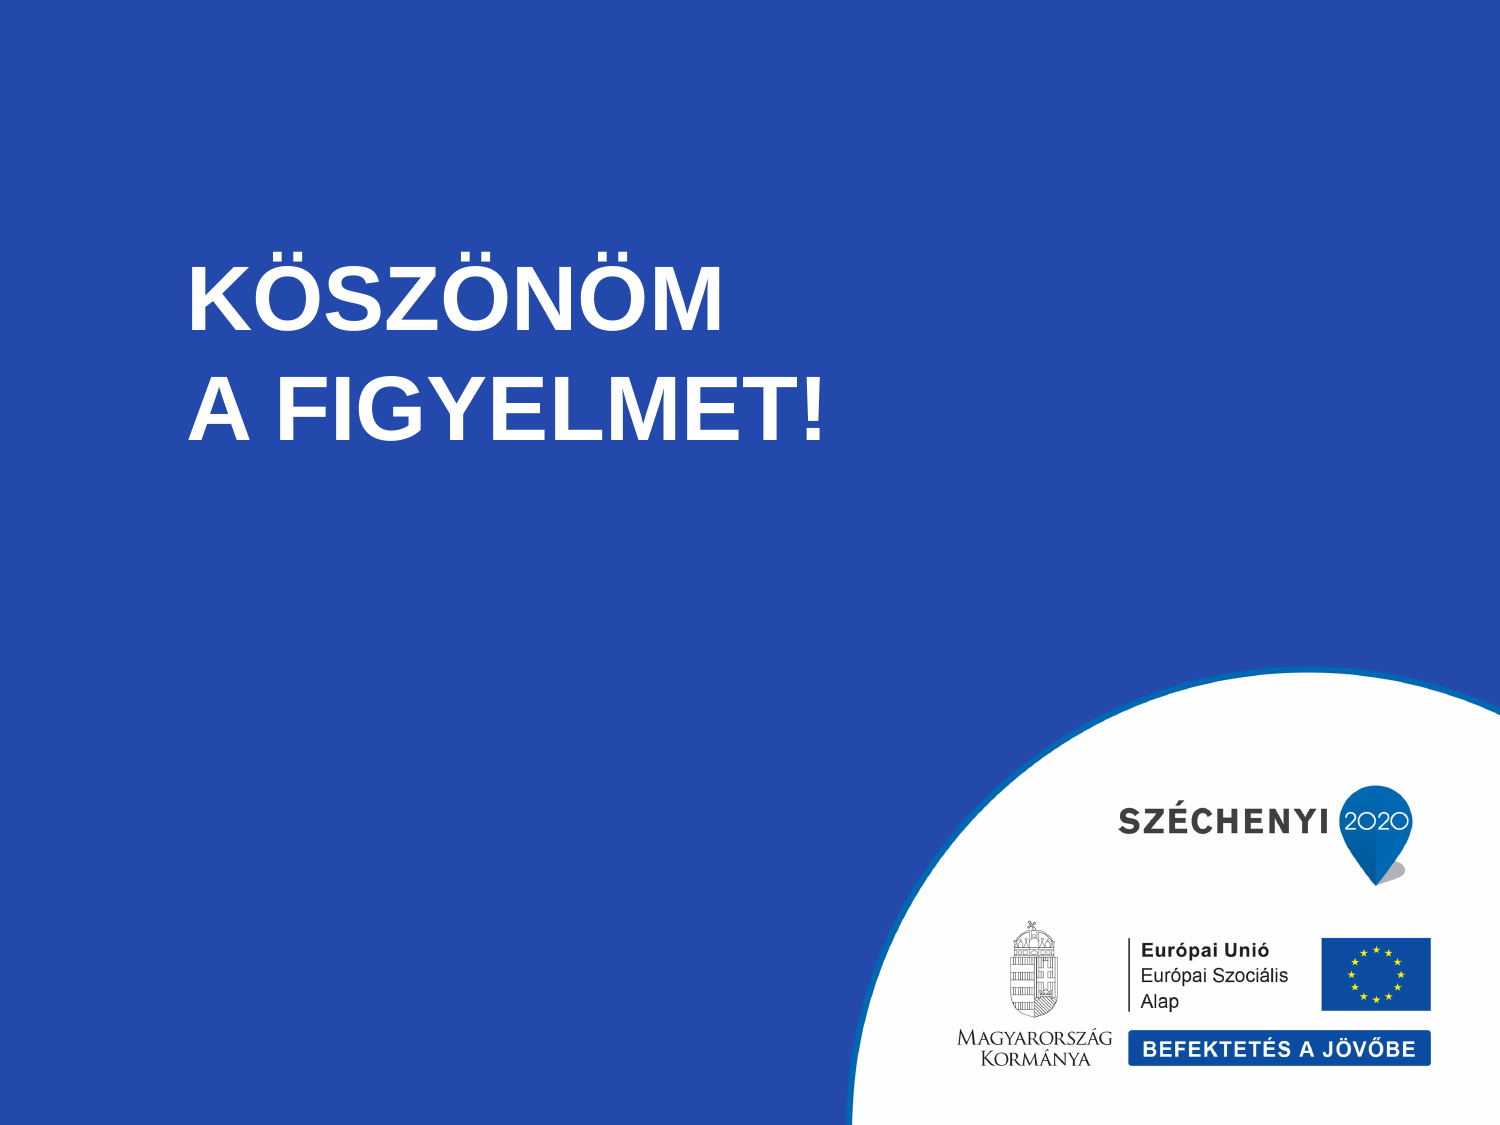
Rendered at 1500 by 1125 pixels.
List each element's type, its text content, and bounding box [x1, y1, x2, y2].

picture [0, 0, 1500, 1125]
title KÖSZÖNÖM A FIGYELMET! [171, 231, 897, 468]
